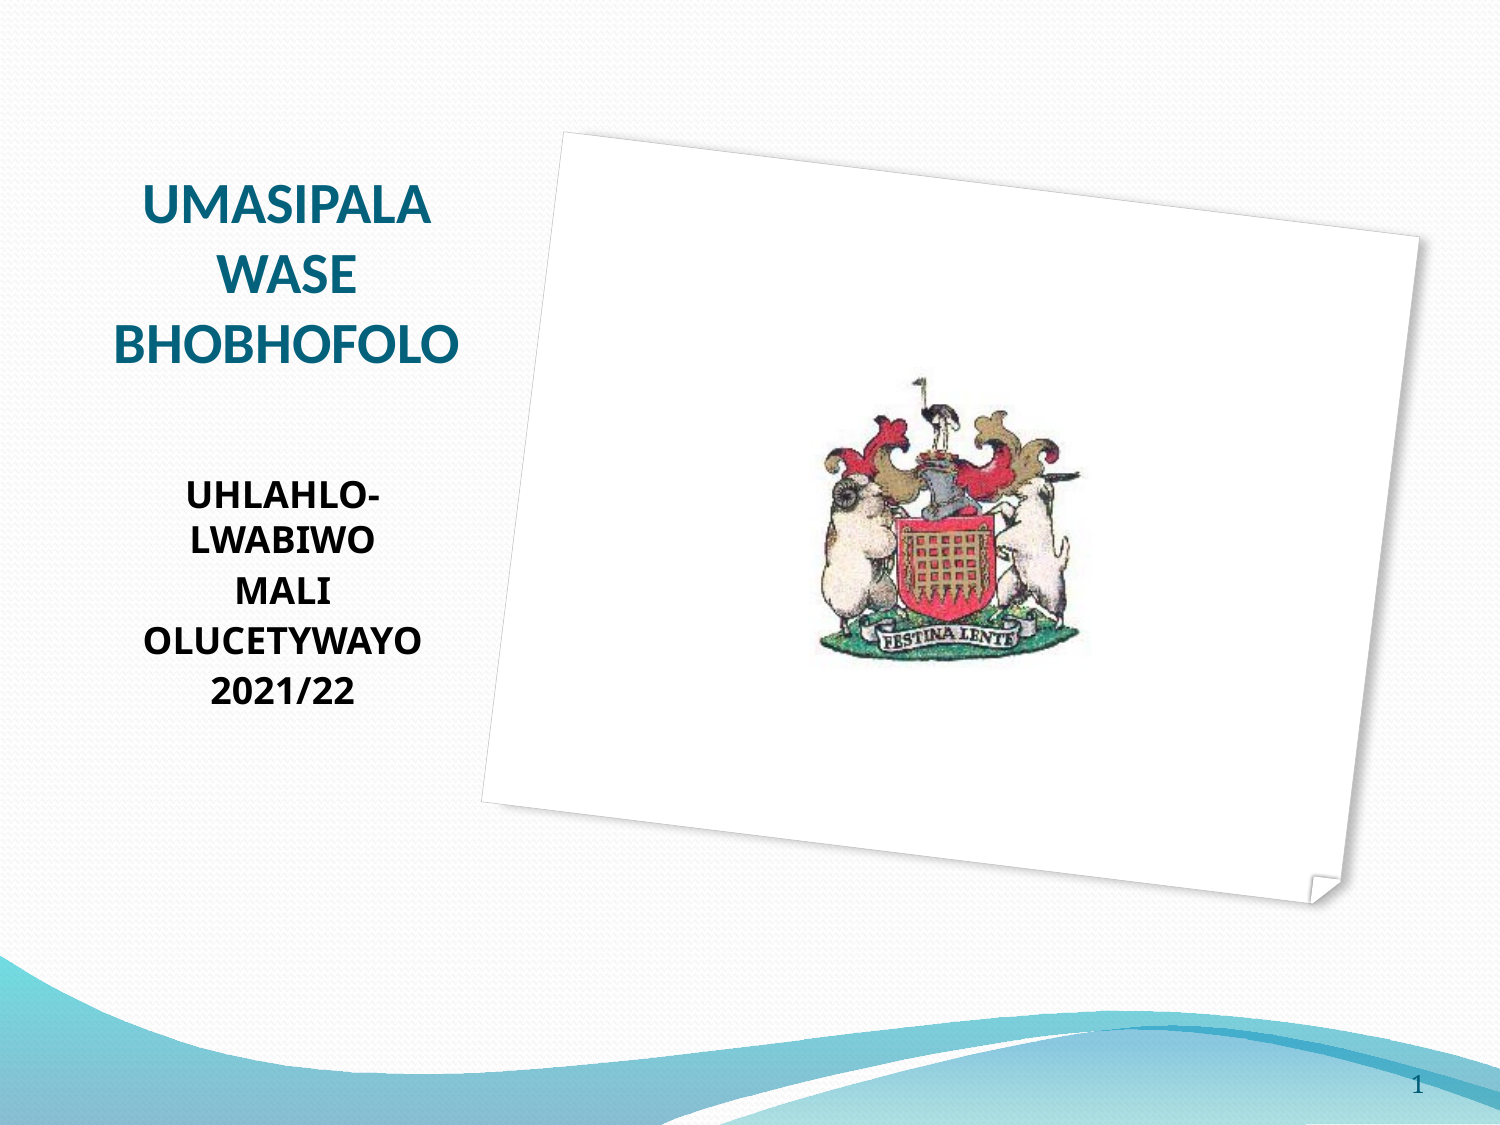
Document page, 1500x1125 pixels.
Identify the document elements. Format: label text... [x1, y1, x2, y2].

slide_number 1 [1325, 1042, 1425, 1103]
picture [808, 367, 1093, 672]
title UMASIPALA WASE BHOBHOFOLO [70, 160, 505, 453]
list UHLAHLO-LWABIWO MALI OLUCETYWAYO 2021/22 [99, 463, 463, 705]
